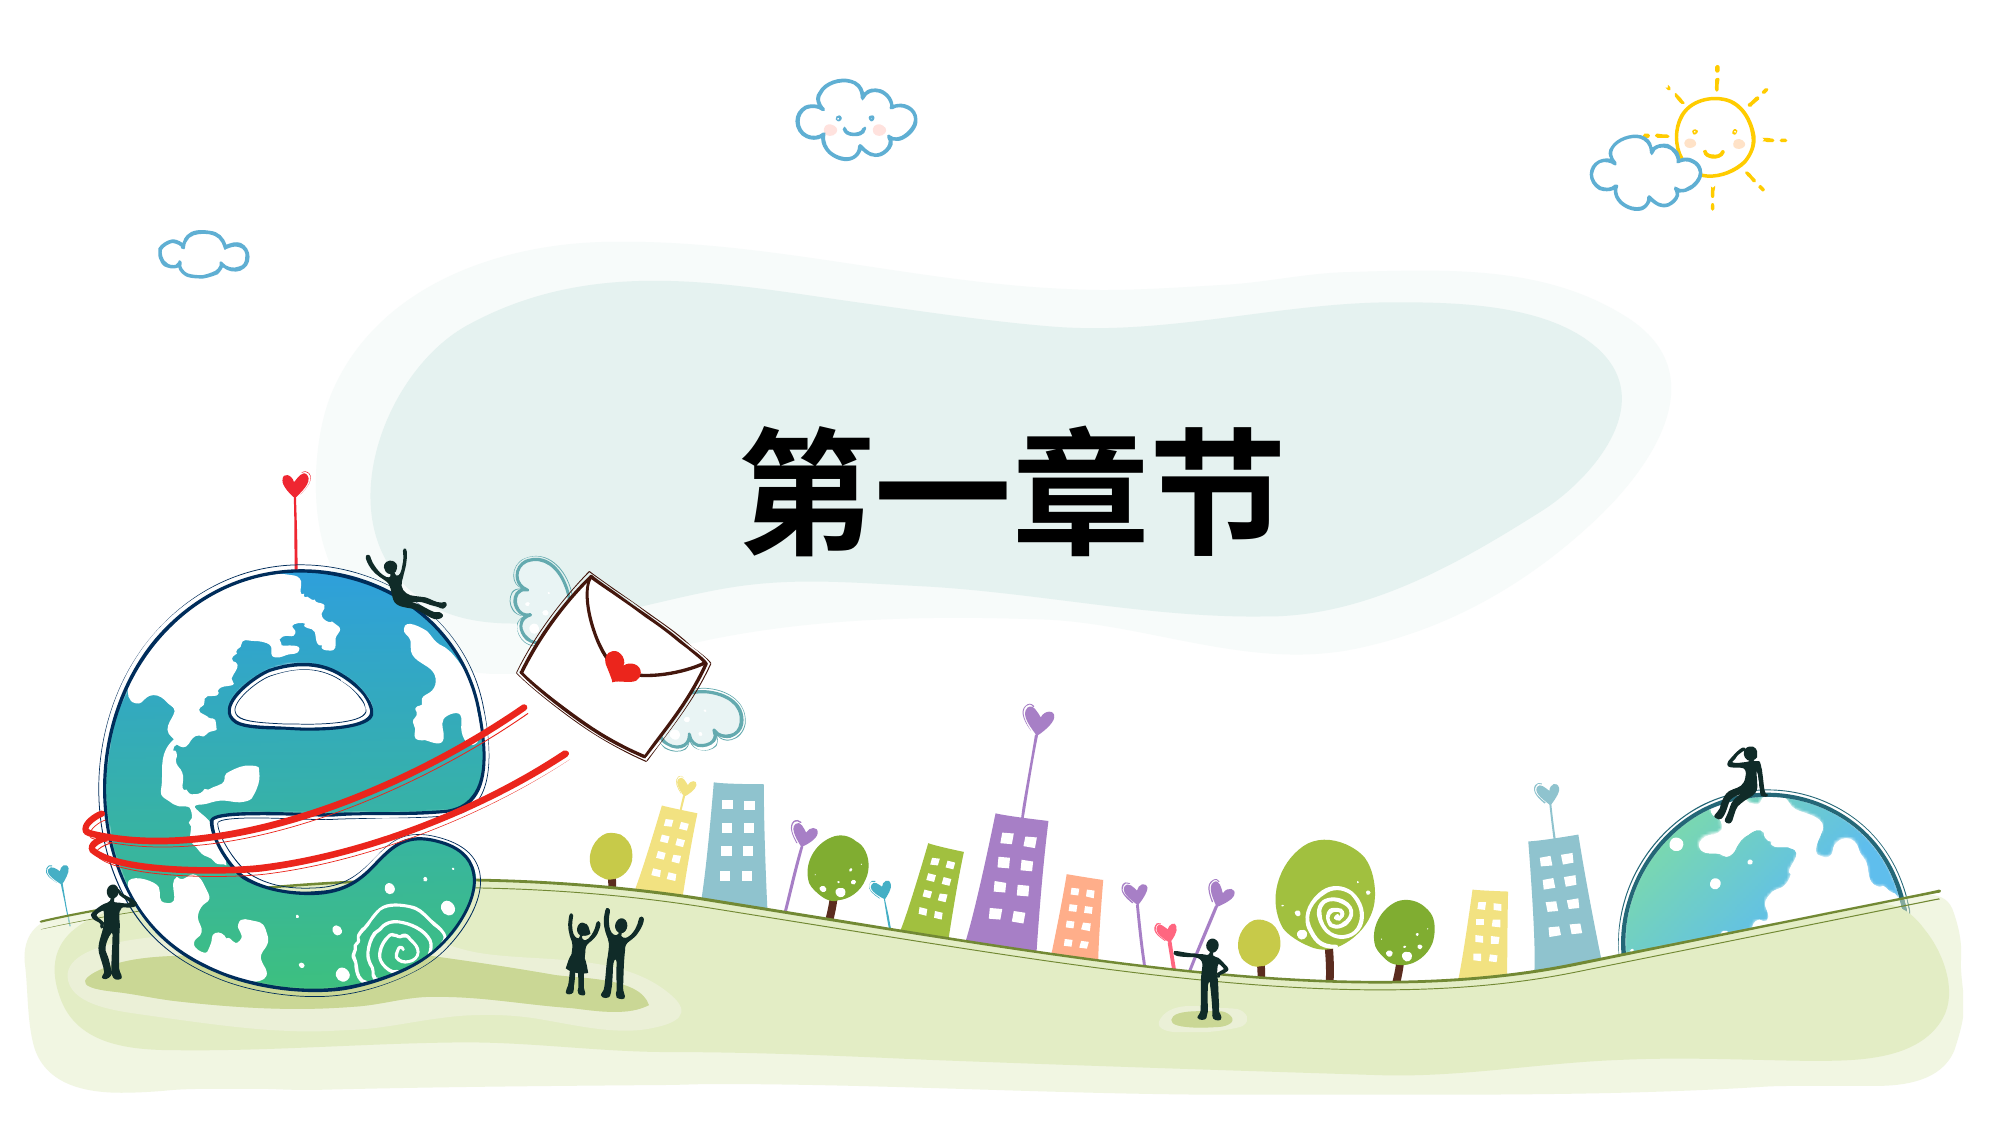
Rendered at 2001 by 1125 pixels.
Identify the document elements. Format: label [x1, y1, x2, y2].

picture [24, 64, 1964, 1095]
